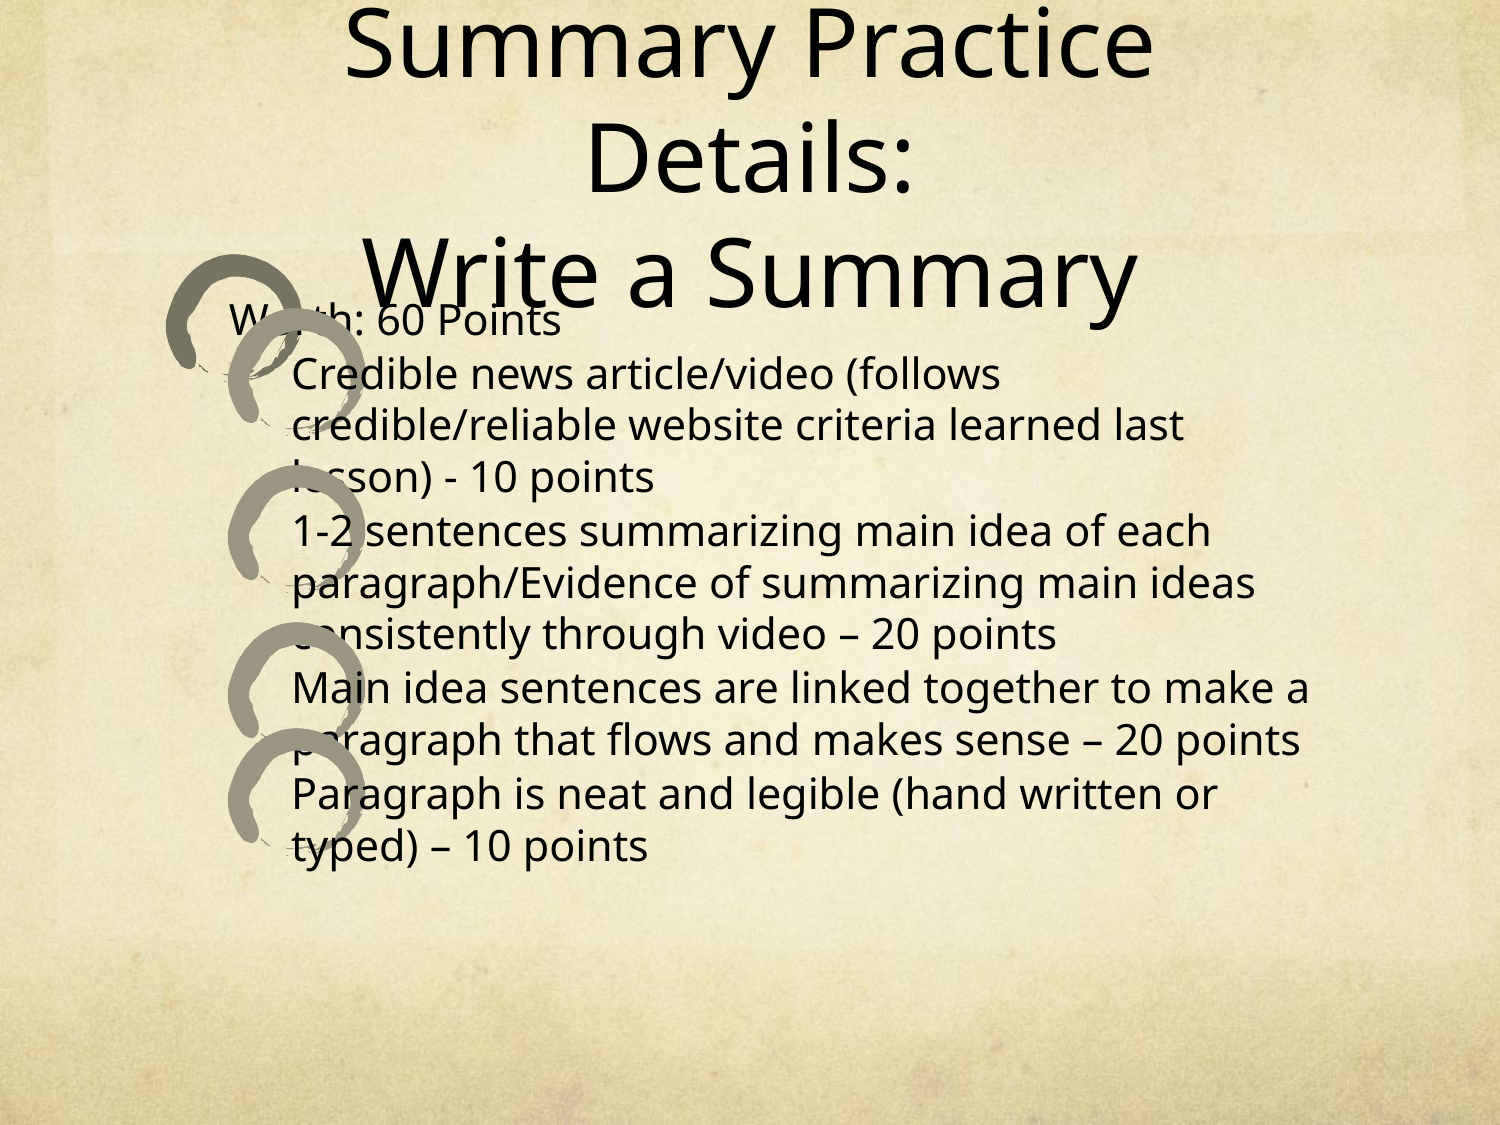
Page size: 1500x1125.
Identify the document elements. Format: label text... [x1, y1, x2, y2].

list Worth: 60 Points Credible news article/video (follows credible/reliable website criteria learned last lesson) - 10 points 1-2 sentences summarizing main idea of each paragraph/Evidence of summarizing main ideas consistently through video – 20 points Main idea sentences are linked together to make a paragraph that flows and makes sense – 20 points Paragraph is neat and legible (hand written or typed) – 10 points [150, 284, 1350, 950]
title Summary Practice Details: Write a Summary [150, 82, 1350, 225]
picture [0, 0, 1500, 1125]
